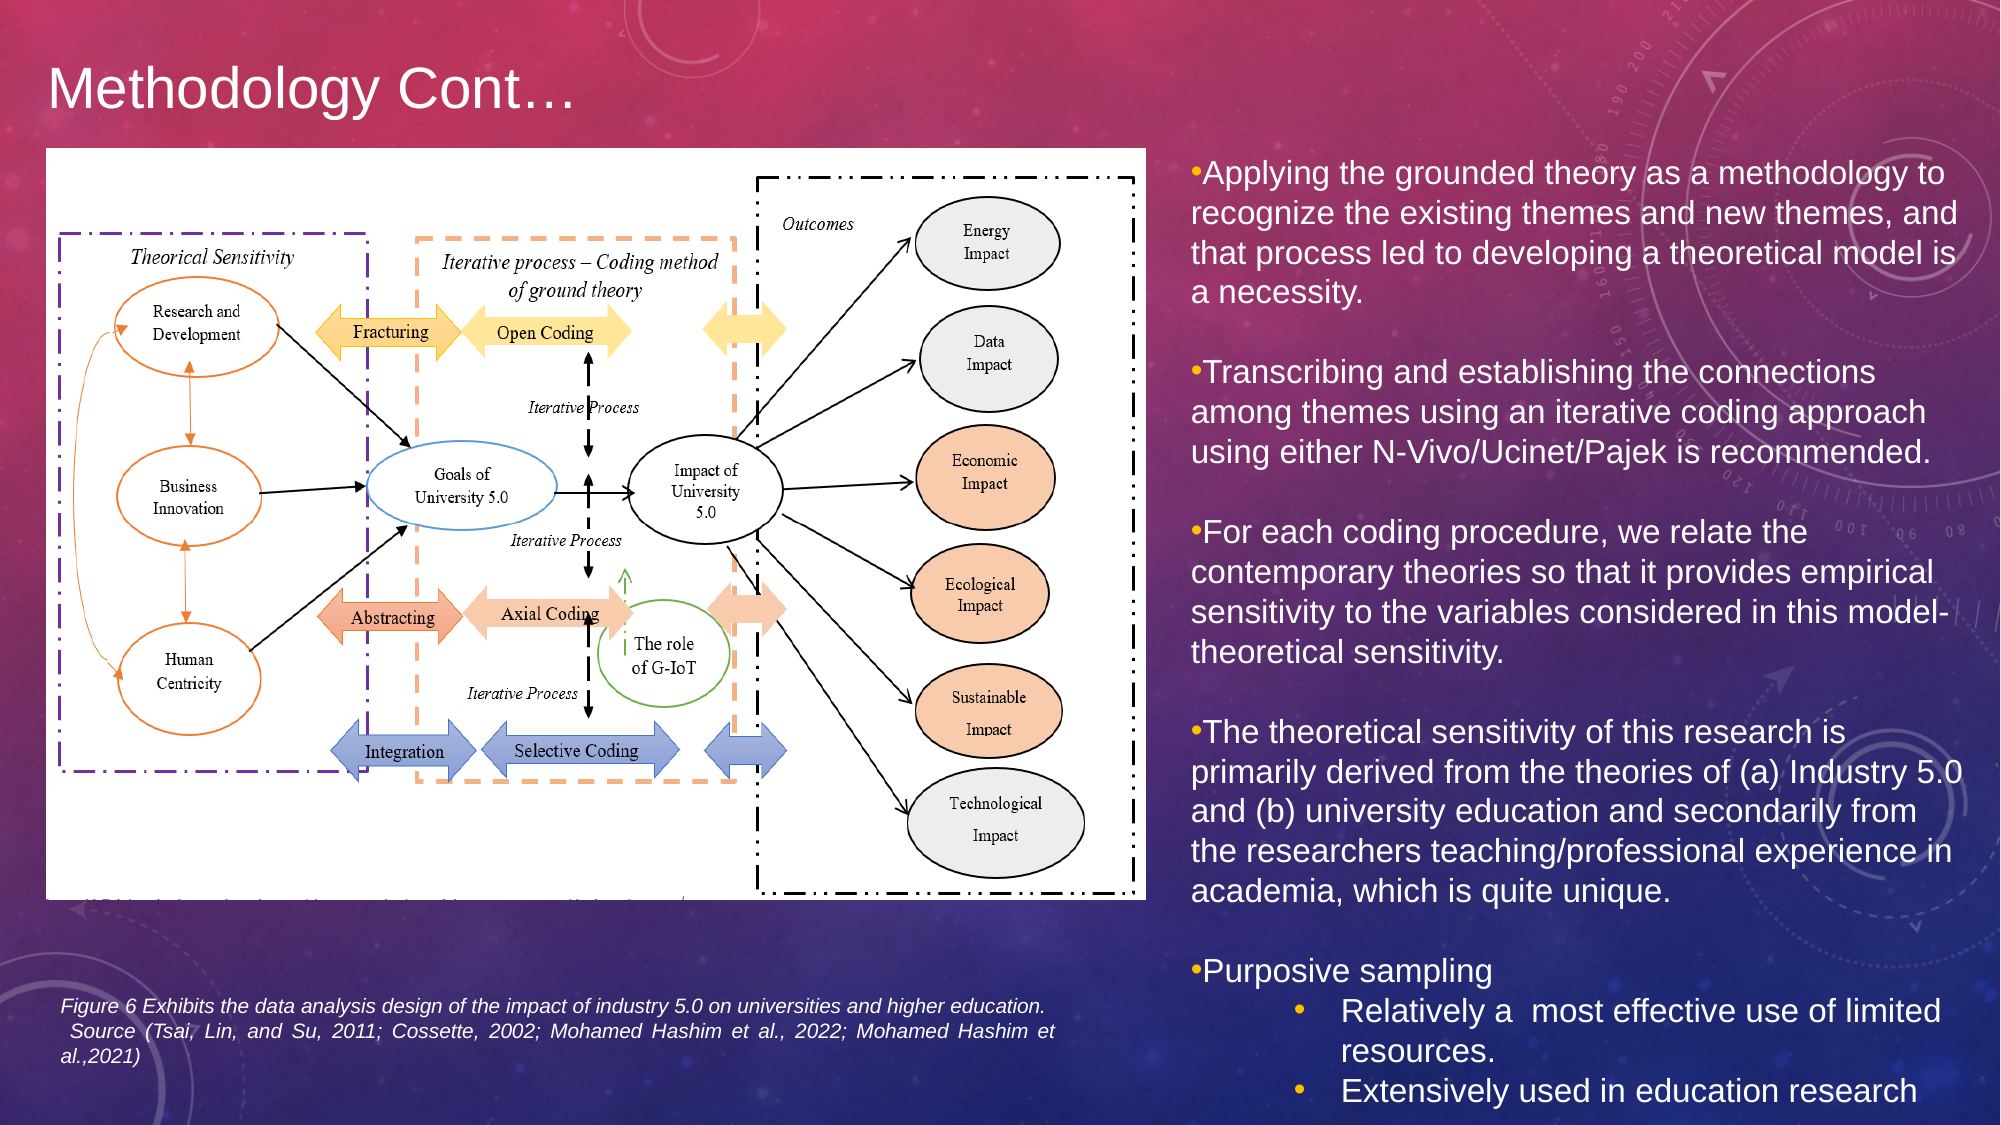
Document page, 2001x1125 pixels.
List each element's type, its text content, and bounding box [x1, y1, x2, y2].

text_box Applying the grounded theory as a methodology to recognize the existing themes and new themes, and that process led to developing a theoretical model is a necessity. Transcribing and establishing the connections among themes using an iterative coding approach using either N-Vivo/Ucinet/Pajek is recommended. For each coding procedure, we relate the contemporary theories so that it provides empirical sensitivity to the variables considered in this model- theoretical sensitivity. The theoretical sensitivity of this research is primarily derived from the theories of (a) Industry 5.0 and (b) university education and secondarily from the researchers teaching/professional experience in academia, which is quite unique. Purposive sampling Relatively a most effective use of limited resources. Extensively used in education research [1176, 108, 1984, 1125]
text_box Figure 6 Exhibits the data analysis design of the impact of industry 5.0 on universities and higher education. Source (Tsai, Lin, and Su, 2011; Cossette, 2002; Mohamed Hashim et al., 2022; Mohamed Hashim et al.,2021) [45, 985, 1070, 1075]
text_box Methodology Cont… [0, 43, 986, 128]
picture [0, 0, 2001, 1125]
